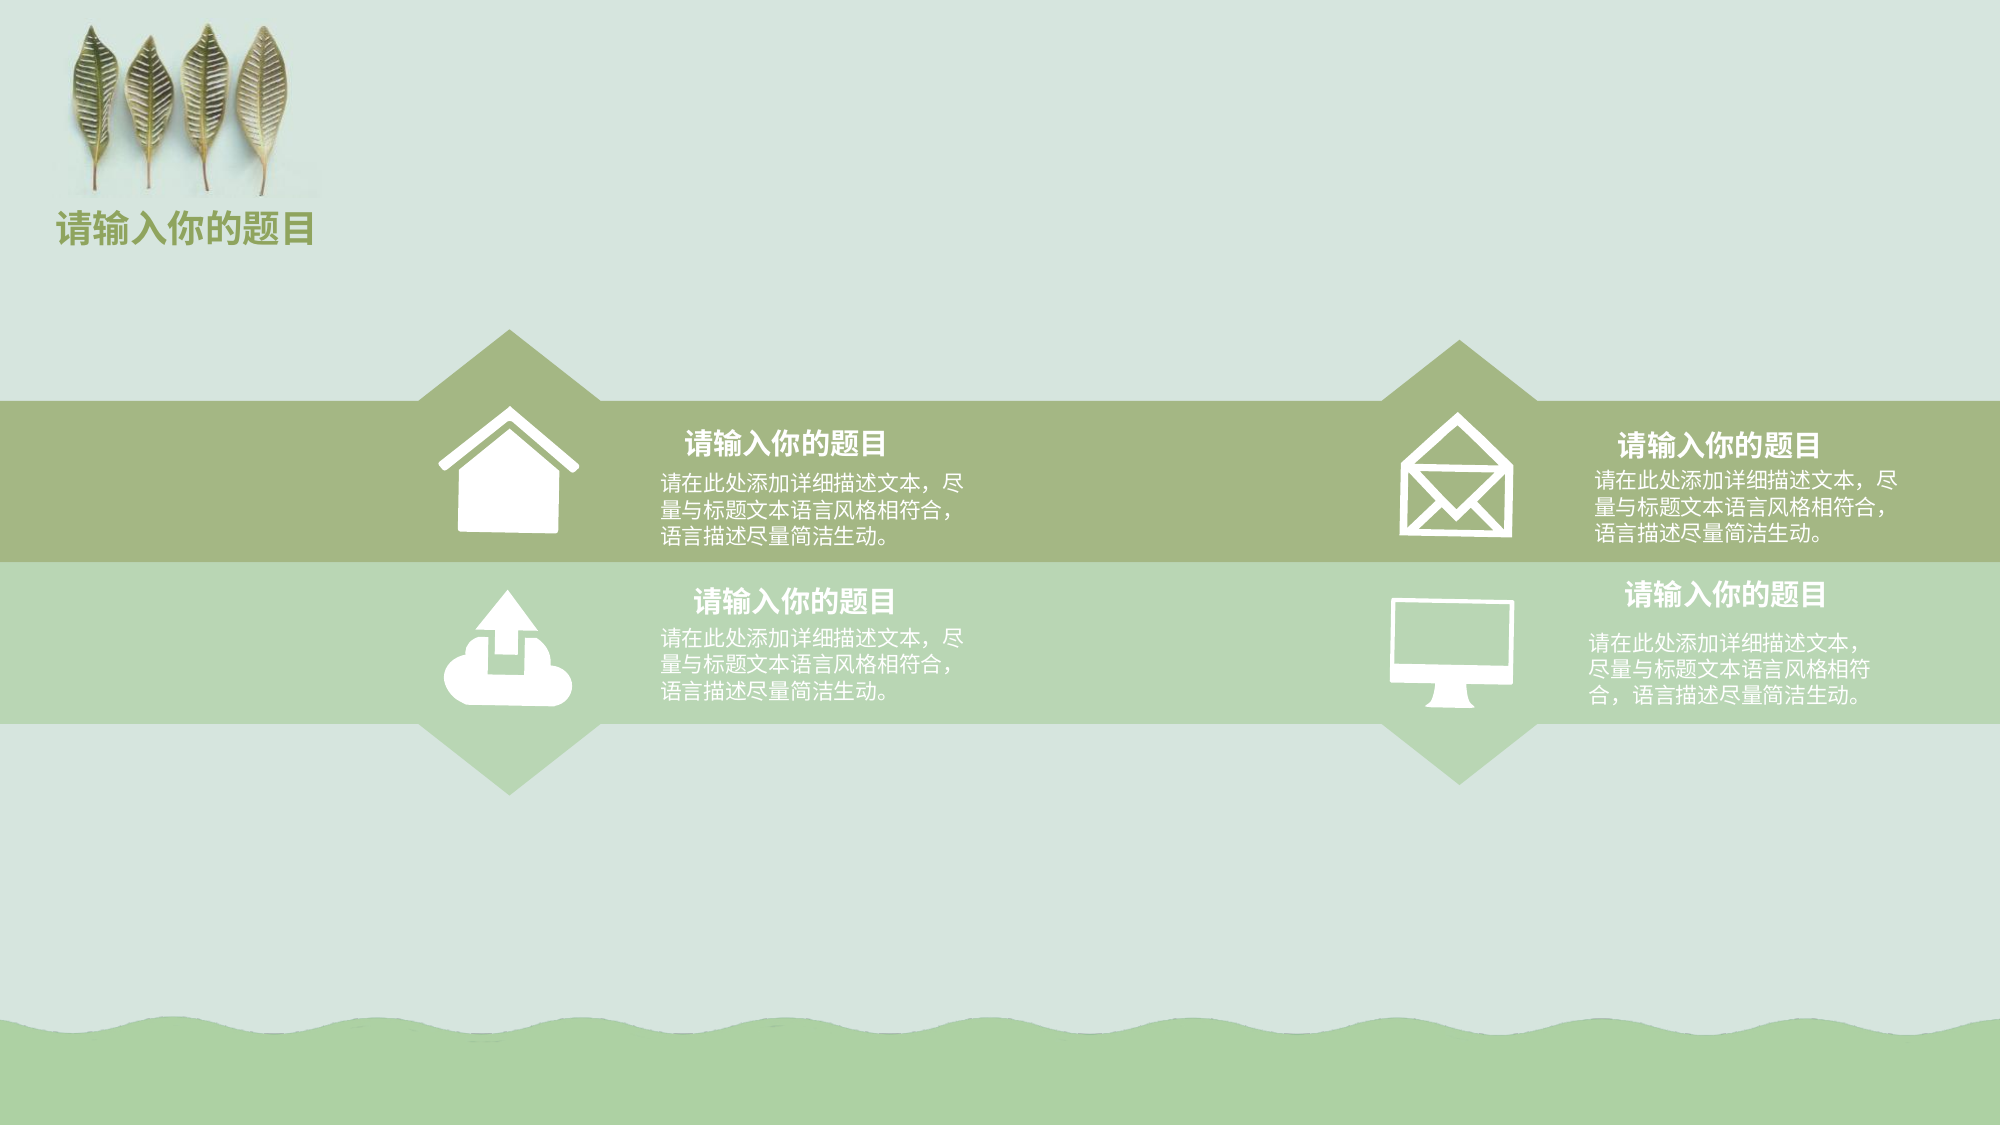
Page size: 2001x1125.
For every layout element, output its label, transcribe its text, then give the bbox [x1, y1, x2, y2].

text_box 请在此处添加详细描述文本，尽量与标题文本语言风格相符合，语言描述尽量简洁生动。 [645, 617, 980, 711]
text_box 请输入你的题目 [669, 417, 904, 462]
text_box 请在此处添加详细描述文本，尽量与标题文本语言风格相符合，语言描述尽量简洁生动。 [645, 462, 980, 557]
text_box 请输入你的题目 [40, 198, 333, 258]
text_box 请输入你的题目 [1603, 419, 1838, 459]
picture [51, 18, 322, 198]
text_box [0, 561, 2000, 797]
text_box [1389, 597, 1515, 709]
text_box [1399, 411, 1514, 538]
text_box 请在此处添加详细描述文本，尽量与标题文本语言风格相符合，语言描述尽量简洁生动。 [1579, 459, 1914, 553]
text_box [435, 595, 564, 708]
text_box 请输入你的题目 [1609, 568, 1845, 619]
picture [0, 1007, 2000, 1125]
text_box [0, 327, 2000, 561]
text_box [449, 403, 592, 527]
text_box 请输入你的题目 [678, 576, 913, 617]
text_box 请在此处添加详细描述文本，尽量与标题文本语言风格相符合，语言描述尽量简洁生动。 [1574, 622, 1905, 716]
